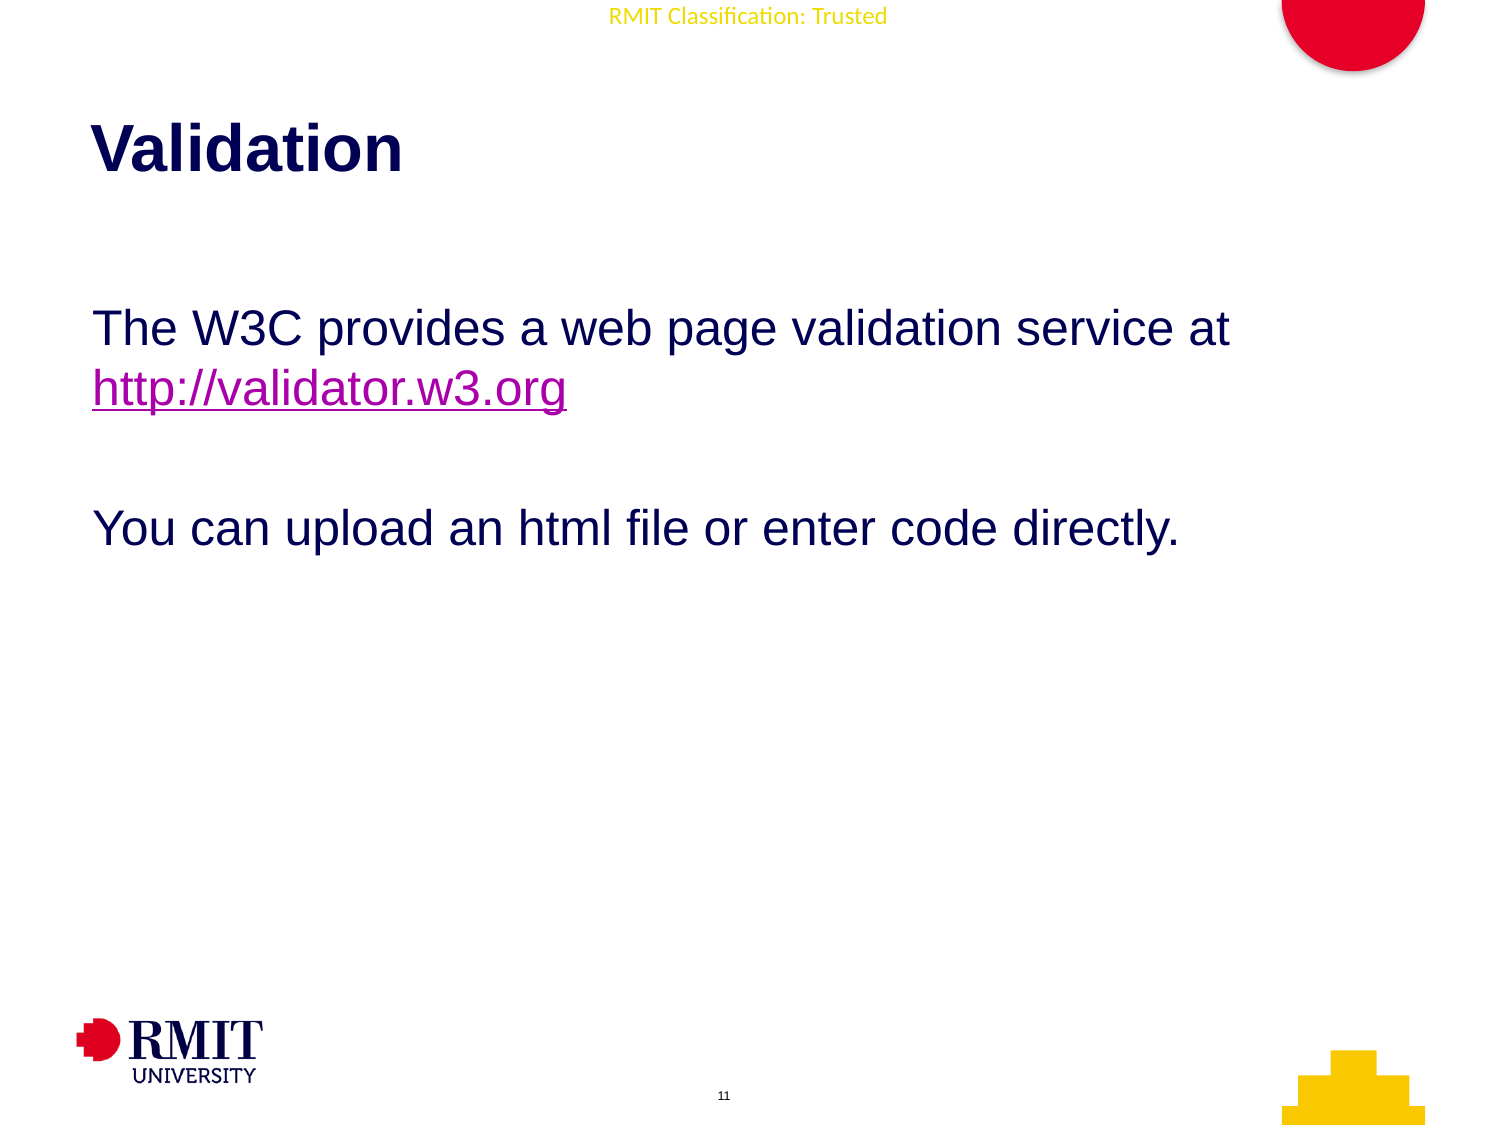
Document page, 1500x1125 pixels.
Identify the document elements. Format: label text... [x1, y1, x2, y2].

picture [57, 1001, 281, 1102]
title Validation [75, 23, 1237, 267]
list The W3C provides a web page validation service at http://validator.w3.org You can upload an html file or enter code directly. [75, 288, 1425, 952]
